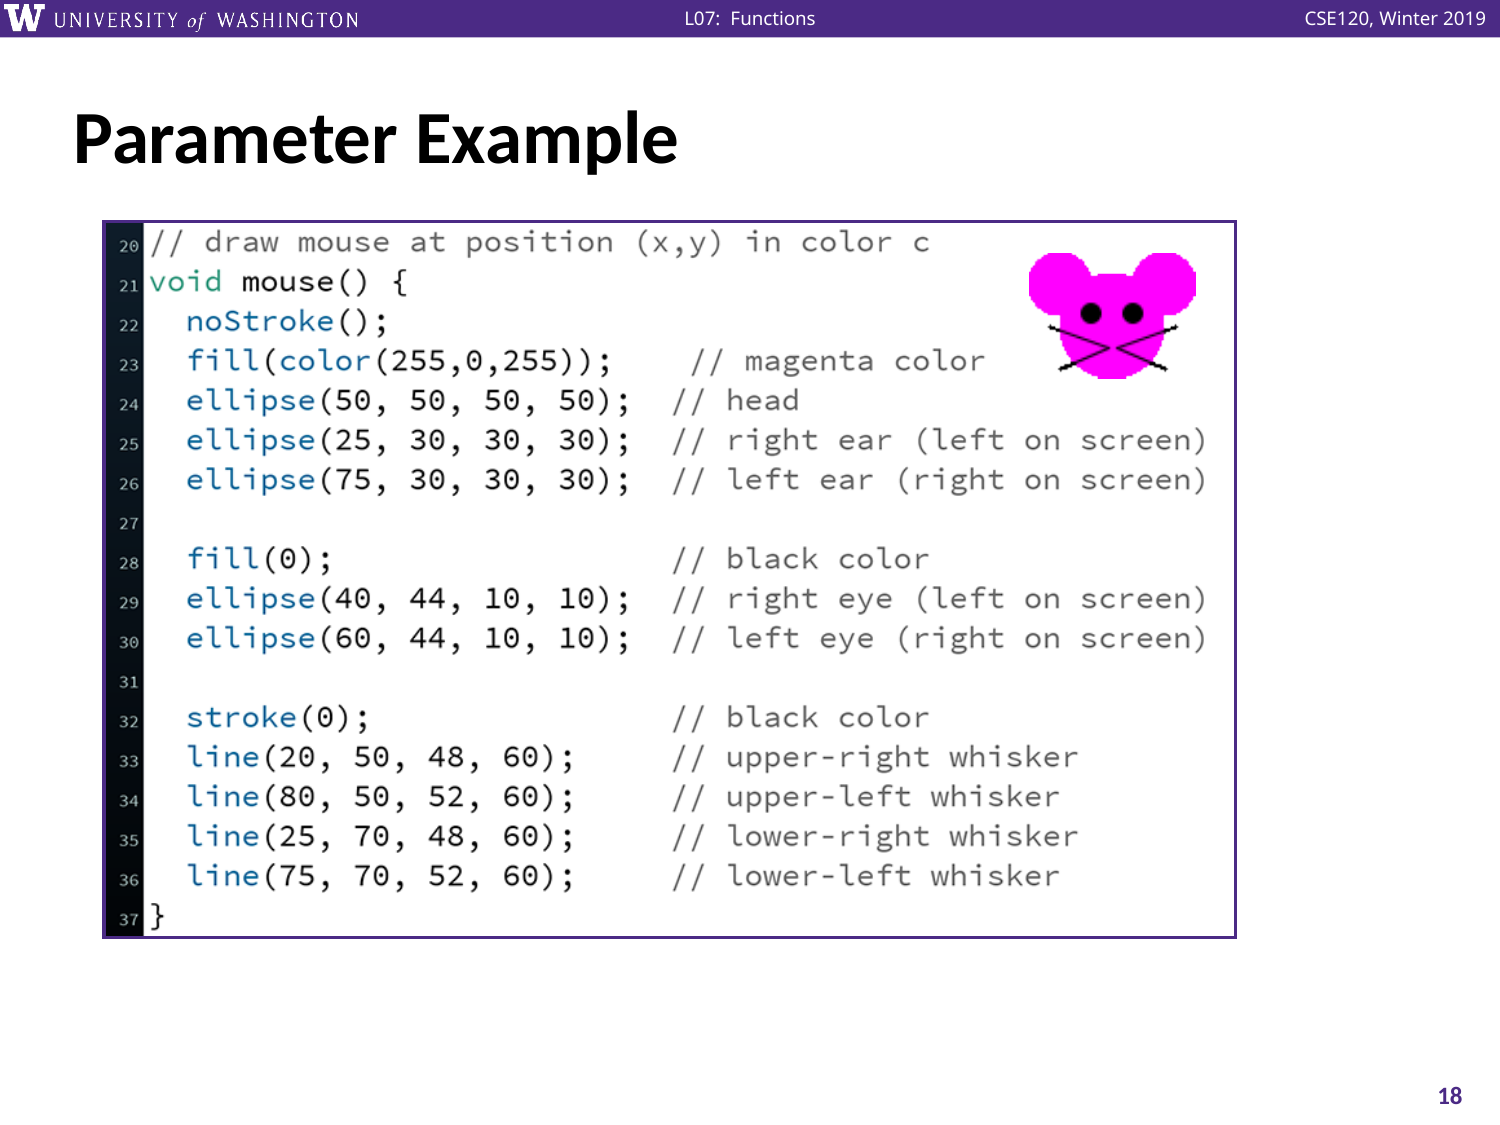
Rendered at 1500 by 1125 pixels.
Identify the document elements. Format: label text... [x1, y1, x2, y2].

title Parameter Example [58, 71, 1438, 197]
picture [4, 4, 358, 32]
picture [1029, 253, 1197, 379]
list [105, 223, 1235, 937]
slide_number 18 [1400, 1065, 1500, 1125]
